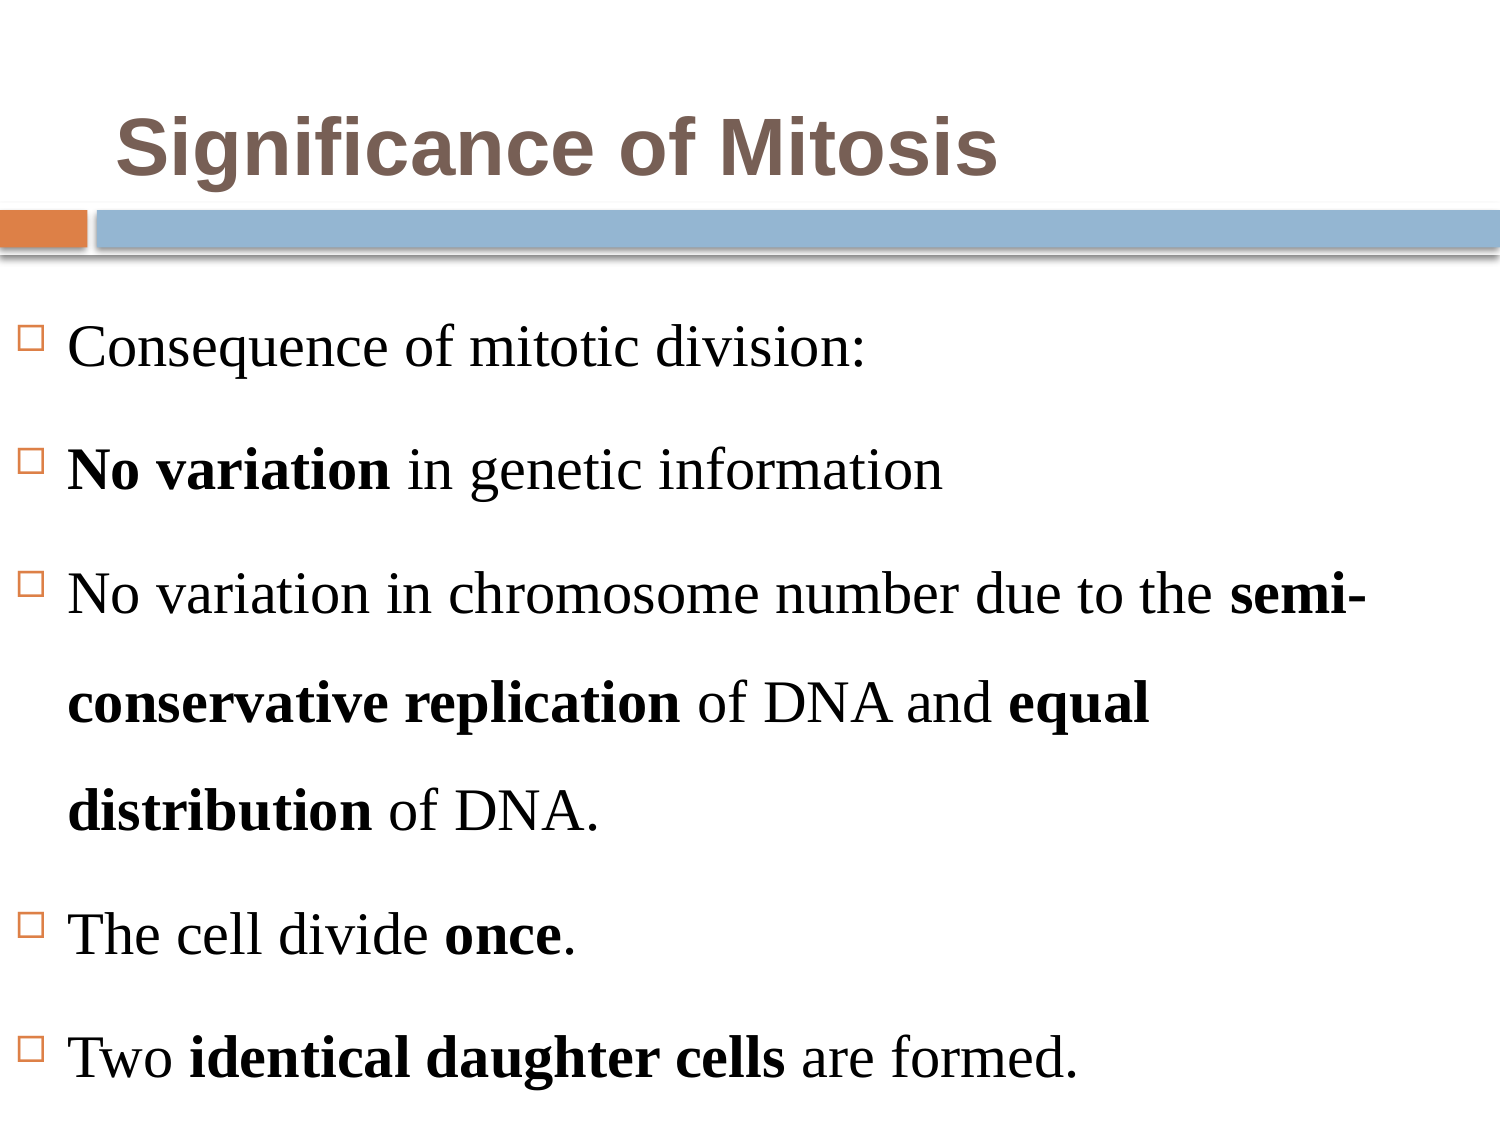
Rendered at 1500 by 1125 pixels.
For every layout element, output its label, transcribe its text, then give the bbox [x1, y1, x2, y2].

title Significance of Mitosis [100, 37, 1438, 200]
list Consequence of mitotic division: No variation in genetic information No variation in chromosome number due to the semi-conservative replication of DNA and equal distribution of DNA. The cell divide once. Two identical daughter cells are formed. [0, 262, 1500, 1125]
